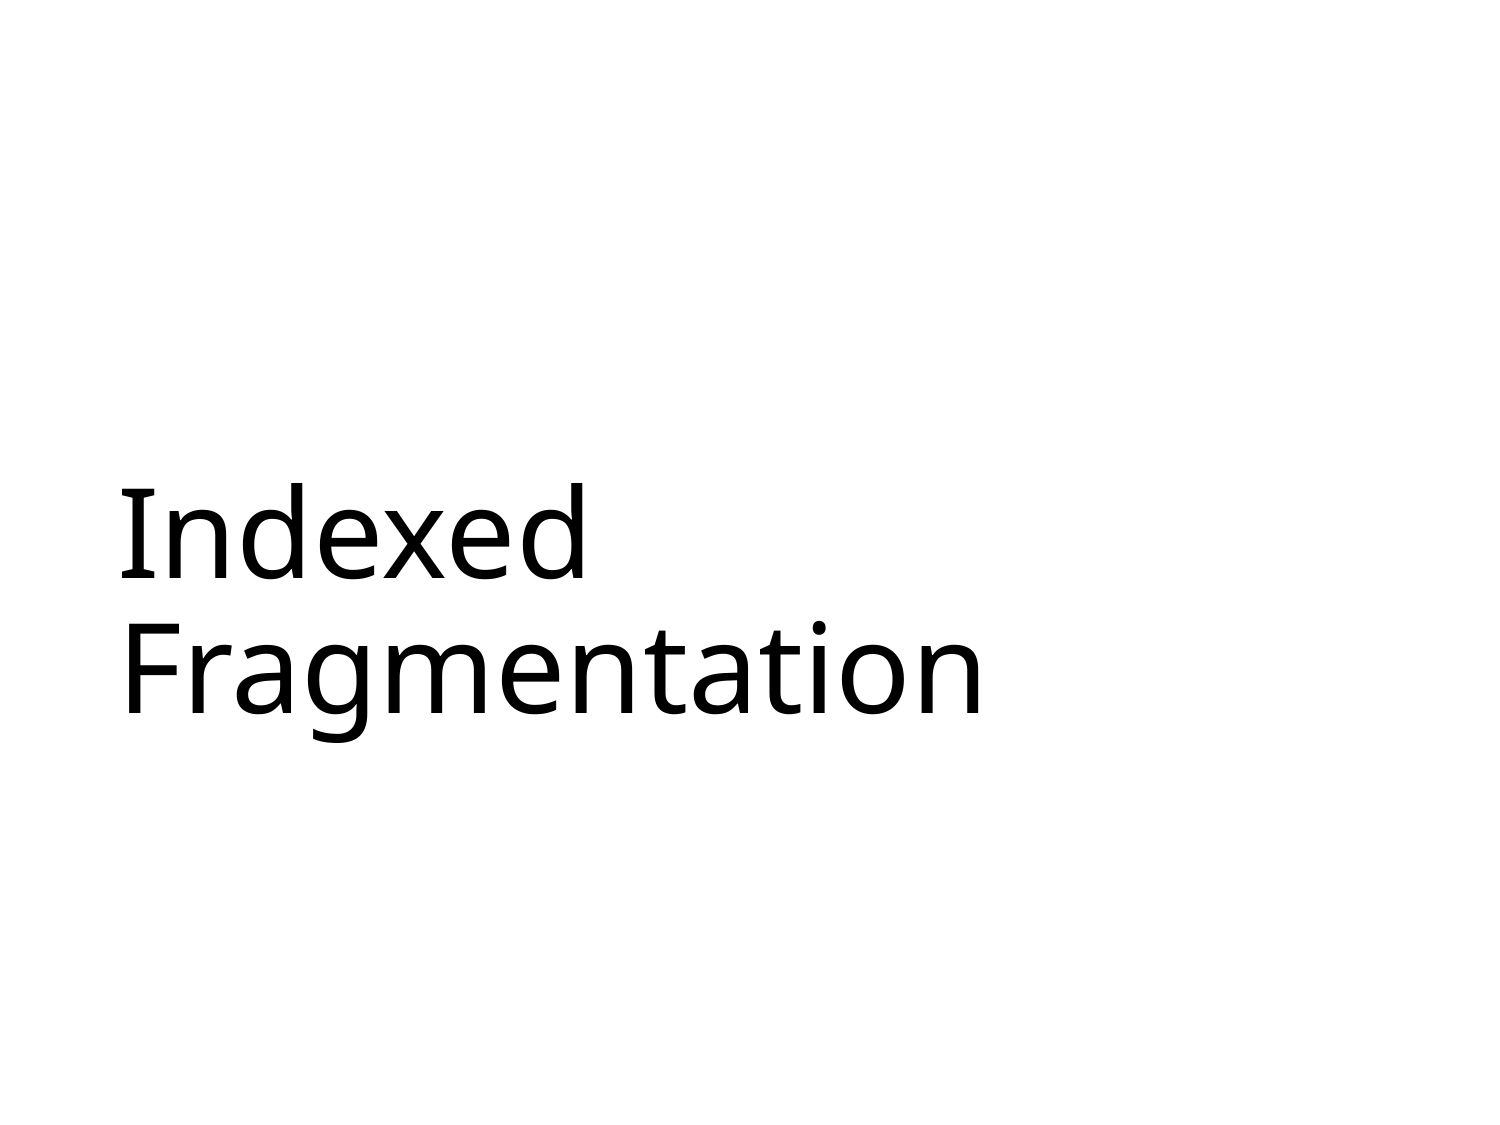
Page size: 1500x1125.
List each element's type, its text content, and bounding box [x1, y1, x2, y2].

title Indexed Fragmentation [102, 280, 1397, 749]
